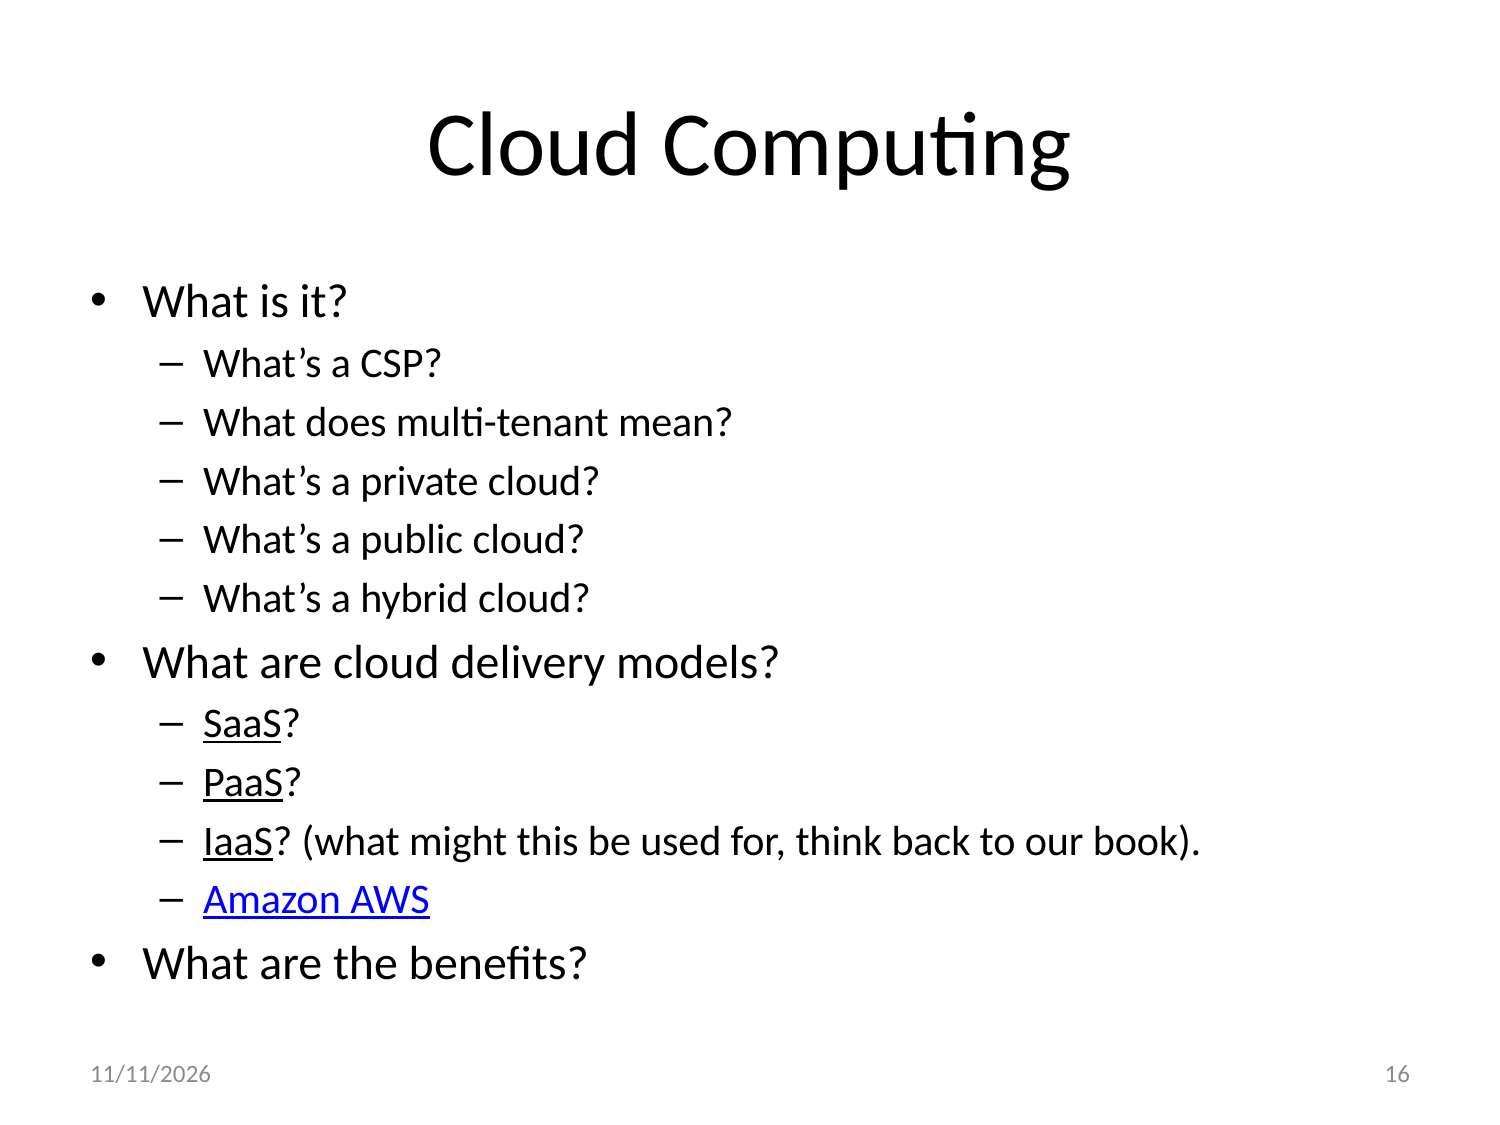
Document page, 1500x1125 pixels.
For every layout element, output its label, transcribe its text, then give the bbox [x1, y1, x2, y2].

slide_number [75, 1042, 425, 1103]
list What is it? What’s a CSP? What does multi-tenant mean? What’s a private cloud? What’s a public cloud? What’s a hybrid cloud? What are cloud delivery models? SaaS? PaaS? IaaS? (what might this be used for, think back to our book). Amazon AWS What are the benefits? [75, 262, 1425, 1005]
title Cloud Computing [75, 45, 1425, 233]
slide_number 16 [1074, 1042, 1425, 1103]
